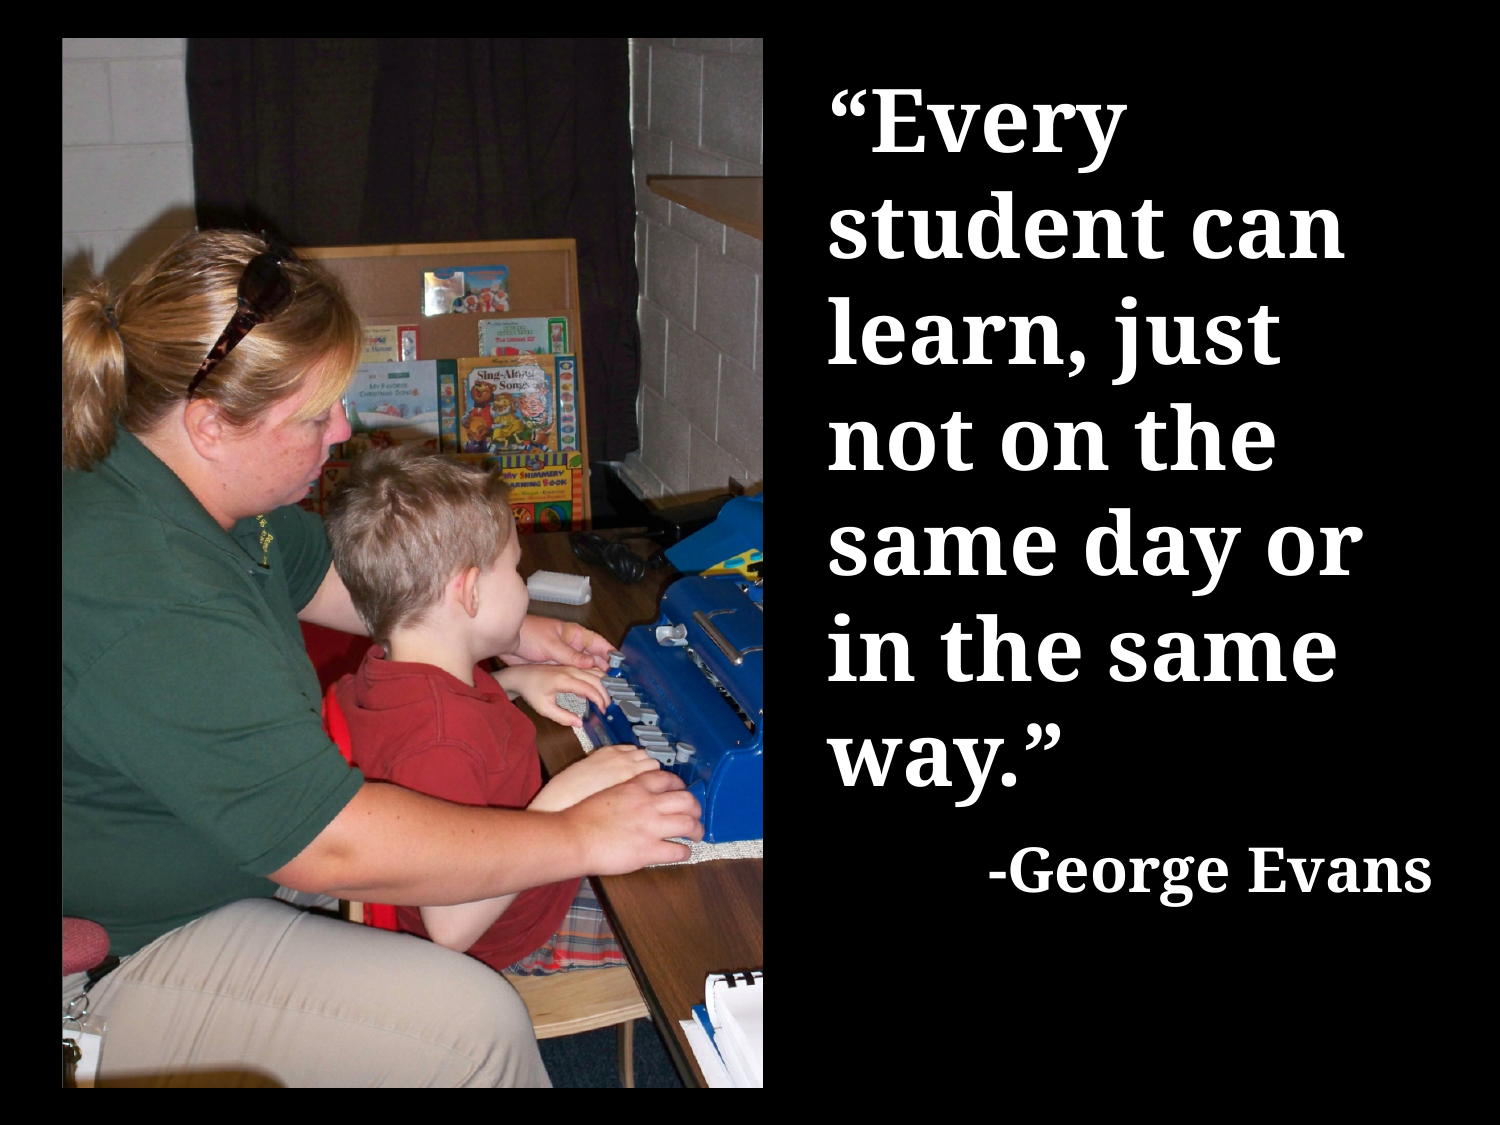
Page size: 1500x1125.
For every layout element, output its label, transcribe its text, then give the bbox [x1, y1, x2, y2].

title “Every student can learn, just not on the same day or in the same way.” -George Evans [812, 50, 1450, 925]
picture [0, 38, 938, 1088]
